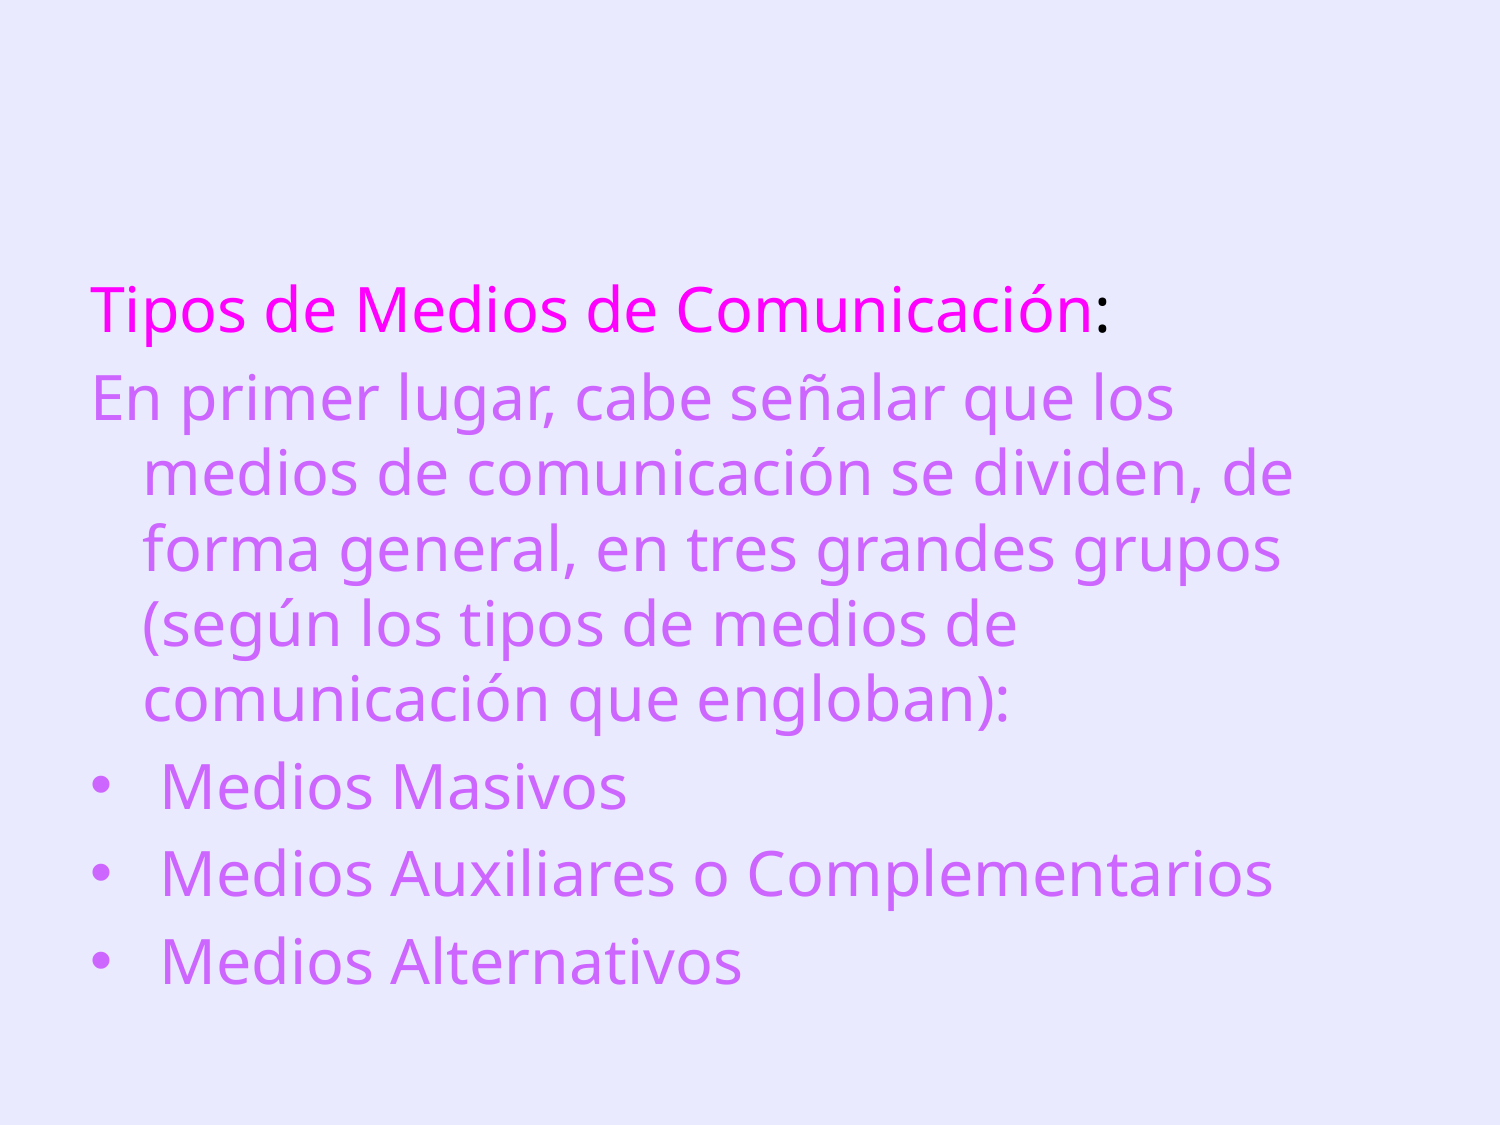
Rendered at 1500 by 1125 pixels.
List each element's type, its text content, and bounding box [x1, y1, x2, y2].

list Tipos de Medios de Comunicación: En primer lugar, cabe señalar que los medios de comunicación se dividen, de forma general, en tres grandes grupos (según los tipos de medios de comunicación que engloban): Medios Masivos Medios Auxiliares o Complementarios Medios Alternativos [75, 262, 1425, 1005]
